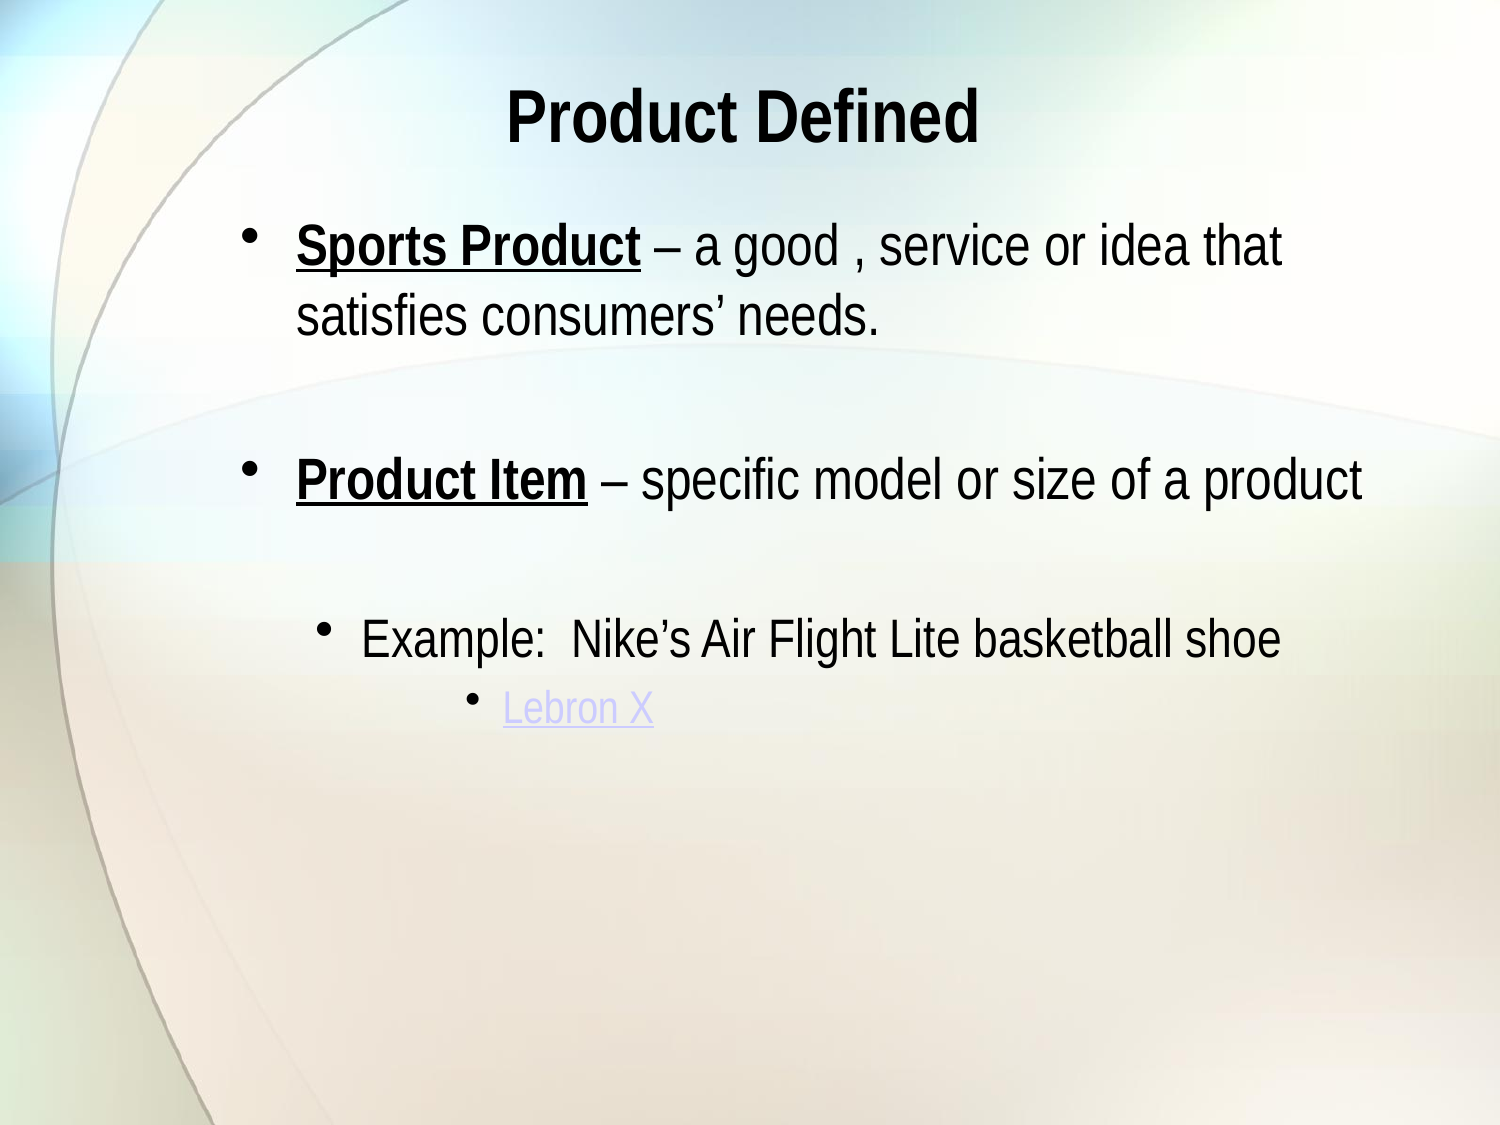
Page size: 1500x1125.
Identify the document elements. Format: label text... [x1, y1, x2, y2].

picture [0, 0, 1500, 1125]
title Product Defined [24, 49, 1463, 176]
list Sports Product – a good , service or idea that satisfies consumers’ needs. Product Item – specific model or size of a product Example: Nike’s Air Flight Lite basketball shoe Lebron X [224, 199, 1463, 1026]
